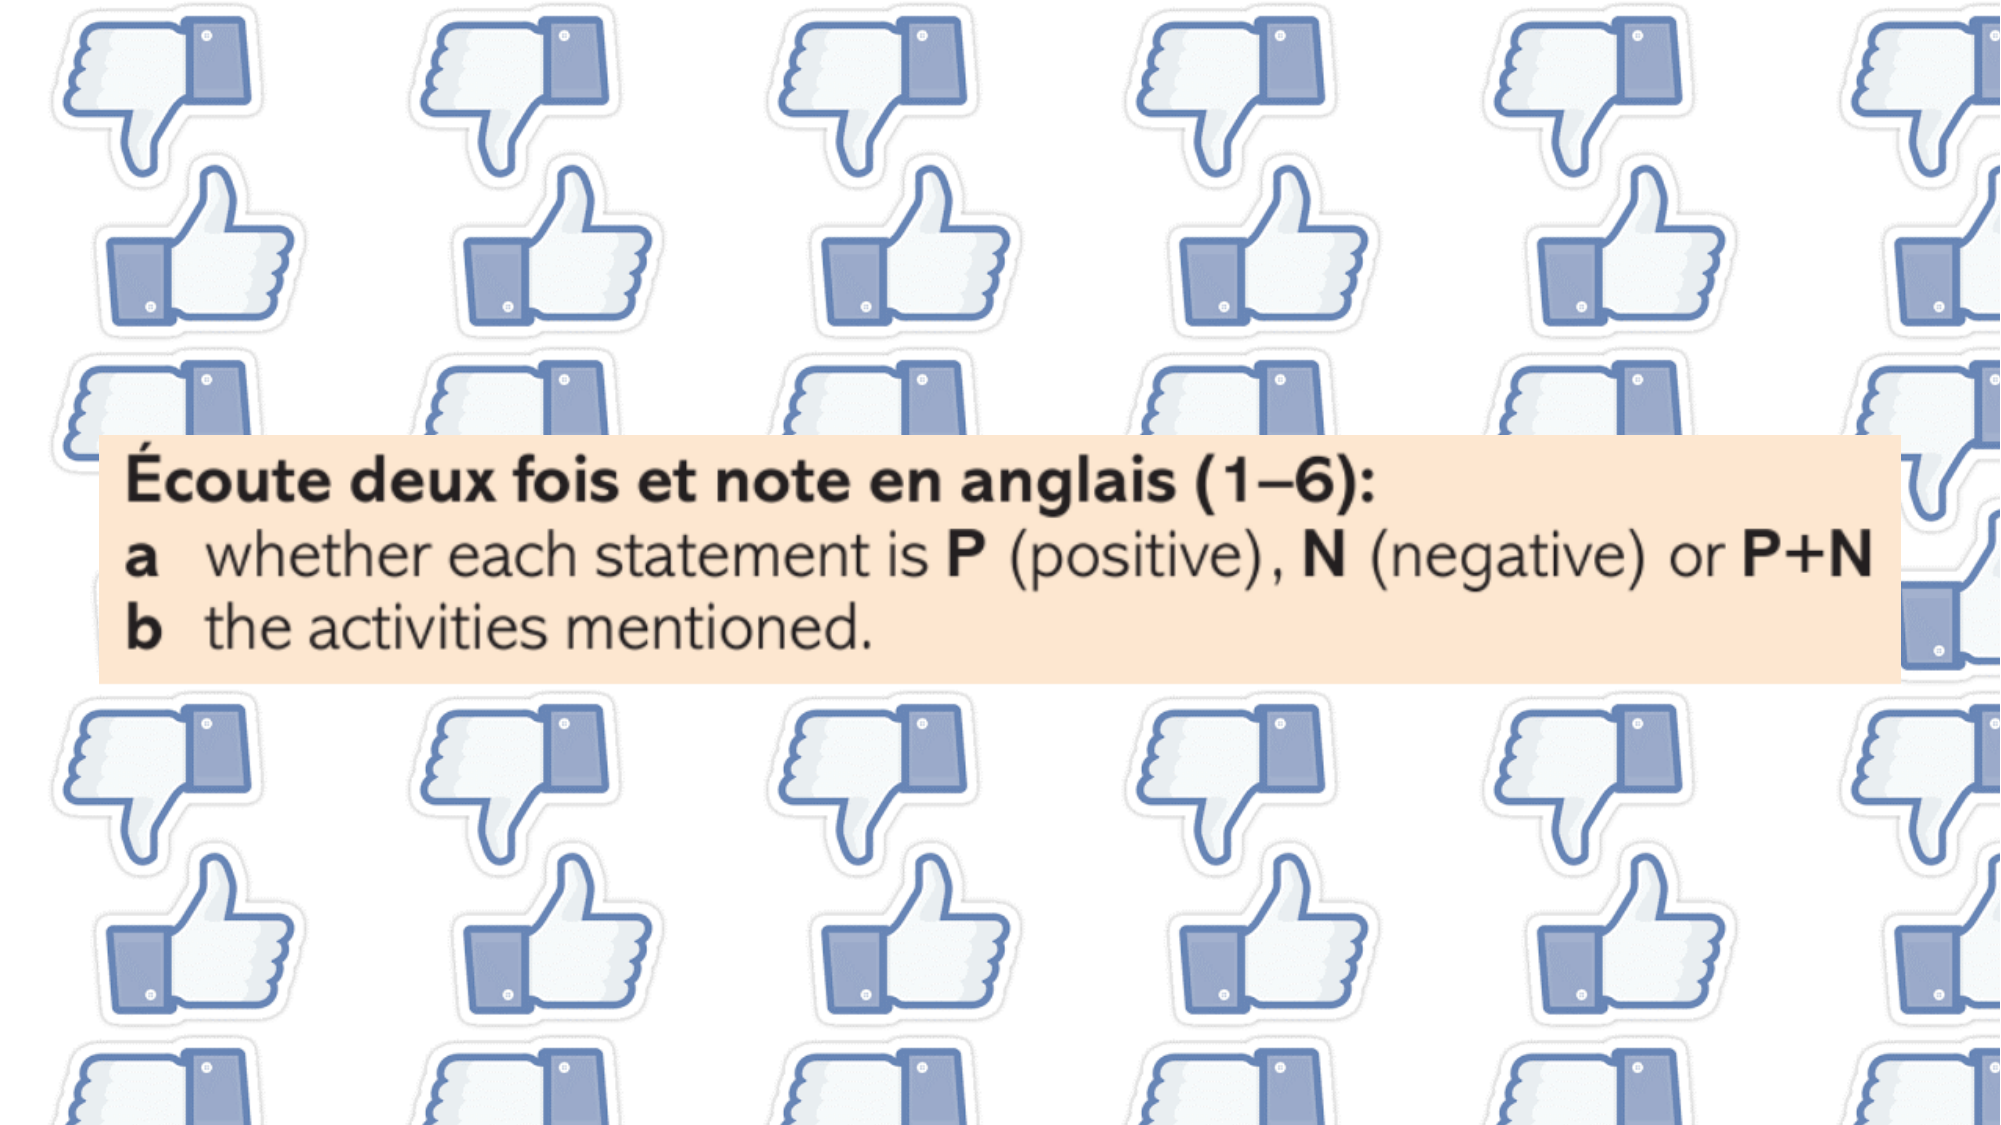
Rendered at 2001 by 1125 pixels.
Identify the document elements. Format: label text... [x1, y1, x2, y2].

text_box Learning Intent: To use infinitives and definite articles to give personal opinions. [0, 0, 2000, 1125]
picture [99, 435, 1901, 689]
